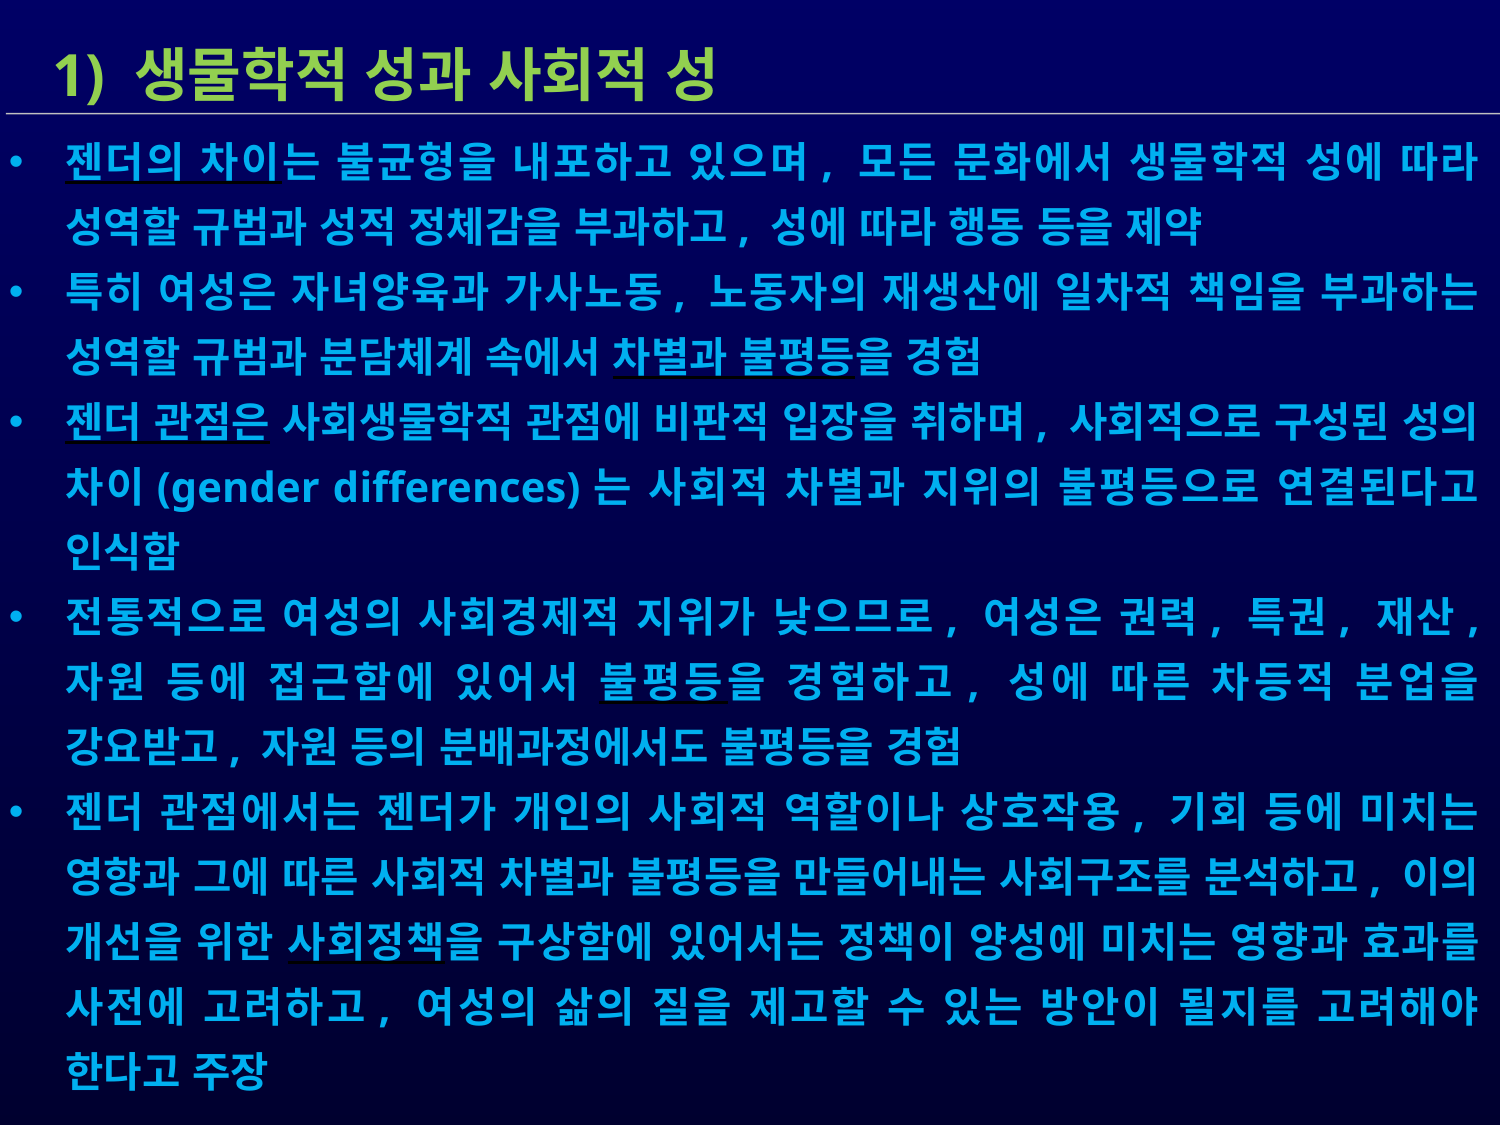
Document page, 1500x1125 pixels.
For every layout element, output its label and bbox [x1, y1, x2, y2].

text_box [0, 30, 1500, 1105]
